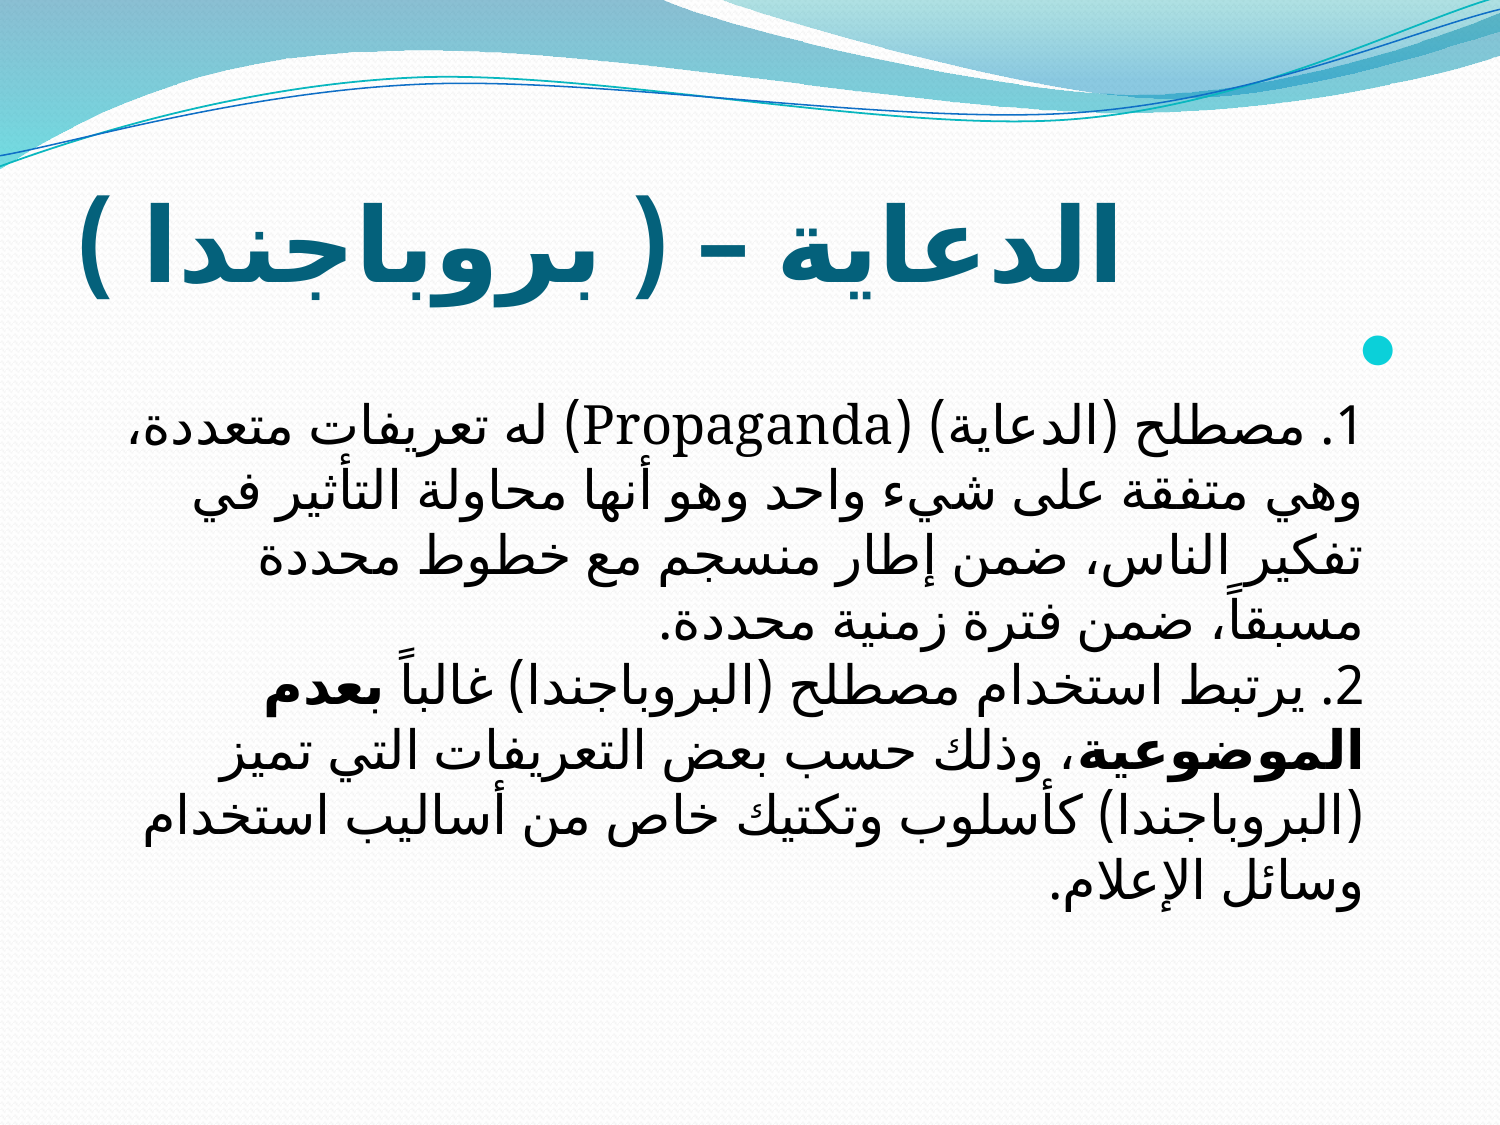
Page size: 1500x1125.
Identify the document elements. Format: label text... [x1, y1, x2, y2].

title الدعاية – ( بروباجندا ) [75, 115, 1425, 303]
list 1. مصطلح (الدعاية) (Propaganda) له تعريفات متعددة، وهي متفقة على شيء واحد وهو أنها محاولة التأثير في تفكير الناس، ضمن إطار منسجم مع خطوط محددة مسبقاً، ضمن فترة زمنية محددة. 2. يرتبط استخدام مصطلح (البروباجندا) غالباً بعدم الموضوعية، وذلك حسب بعض التعريفات التي تميز (البروباجندا) كأسلوب وتكتيك خاص من أساليب استخدام وسائل الإعلام. [75, 317, 1425, 1038]
